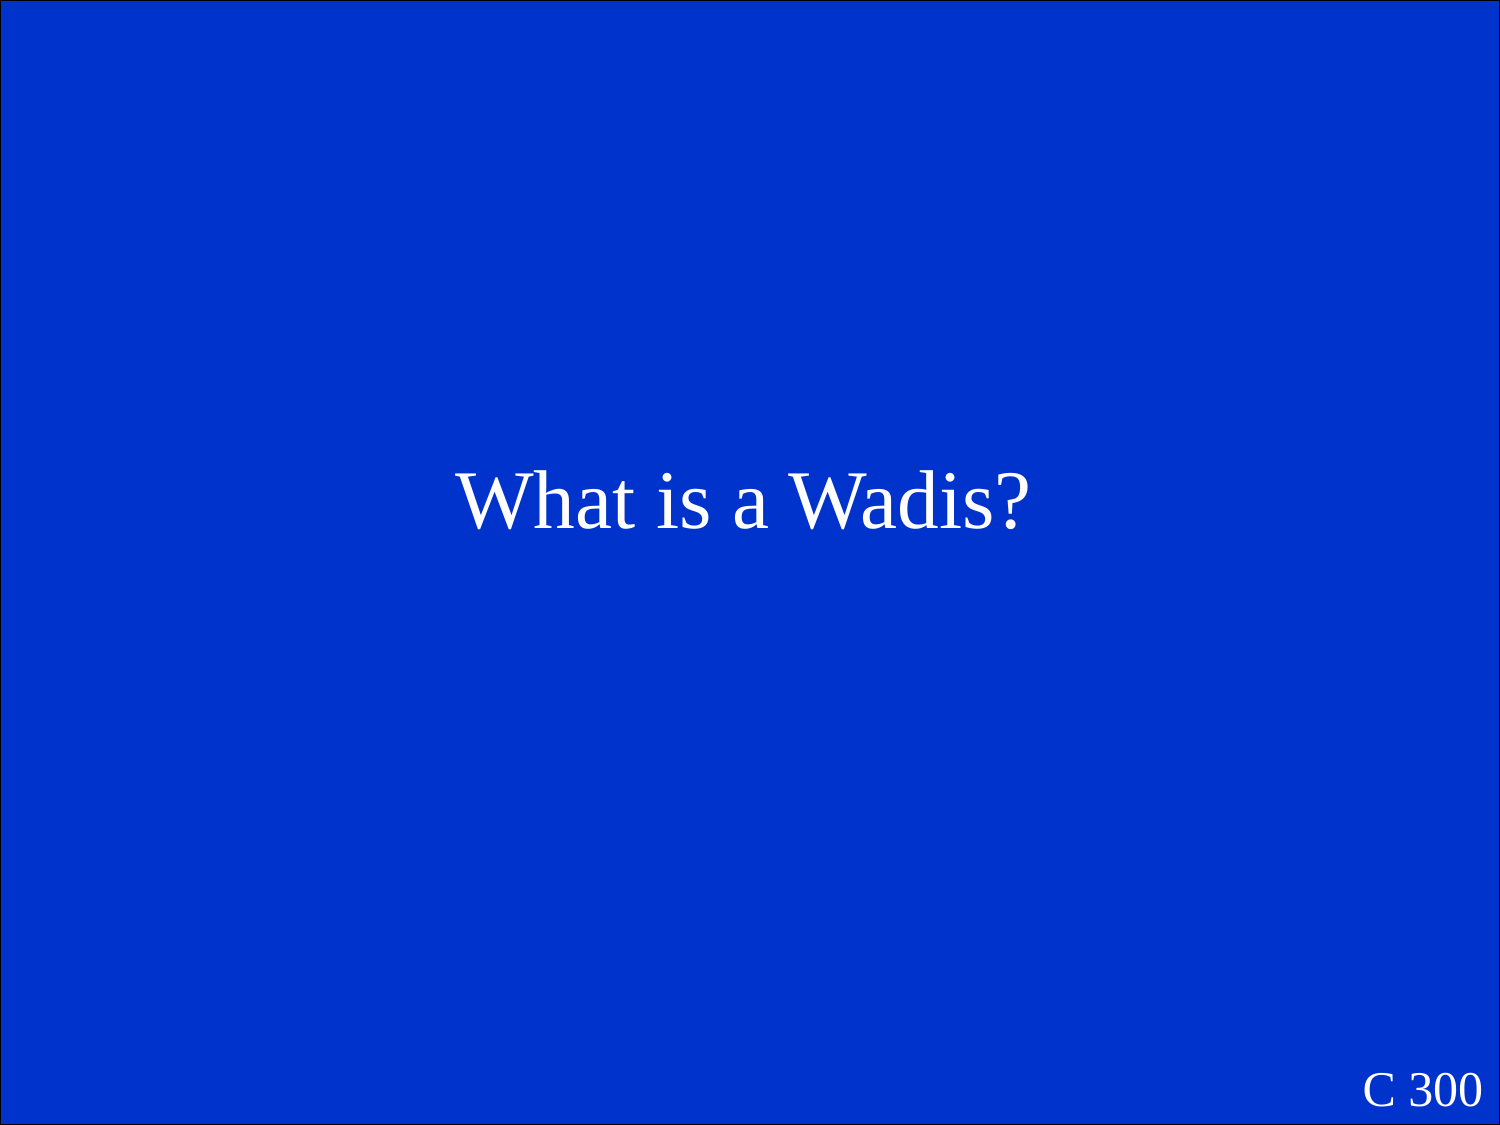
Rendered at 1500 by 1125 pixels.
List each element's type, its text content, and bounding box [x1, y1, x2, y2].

text_box What is a Wadis? [224, 437, 1263, 553]
text_box C 300 [1347, 1049, 1499, 1125]
text_box [0, 0, 1500, 1125]
